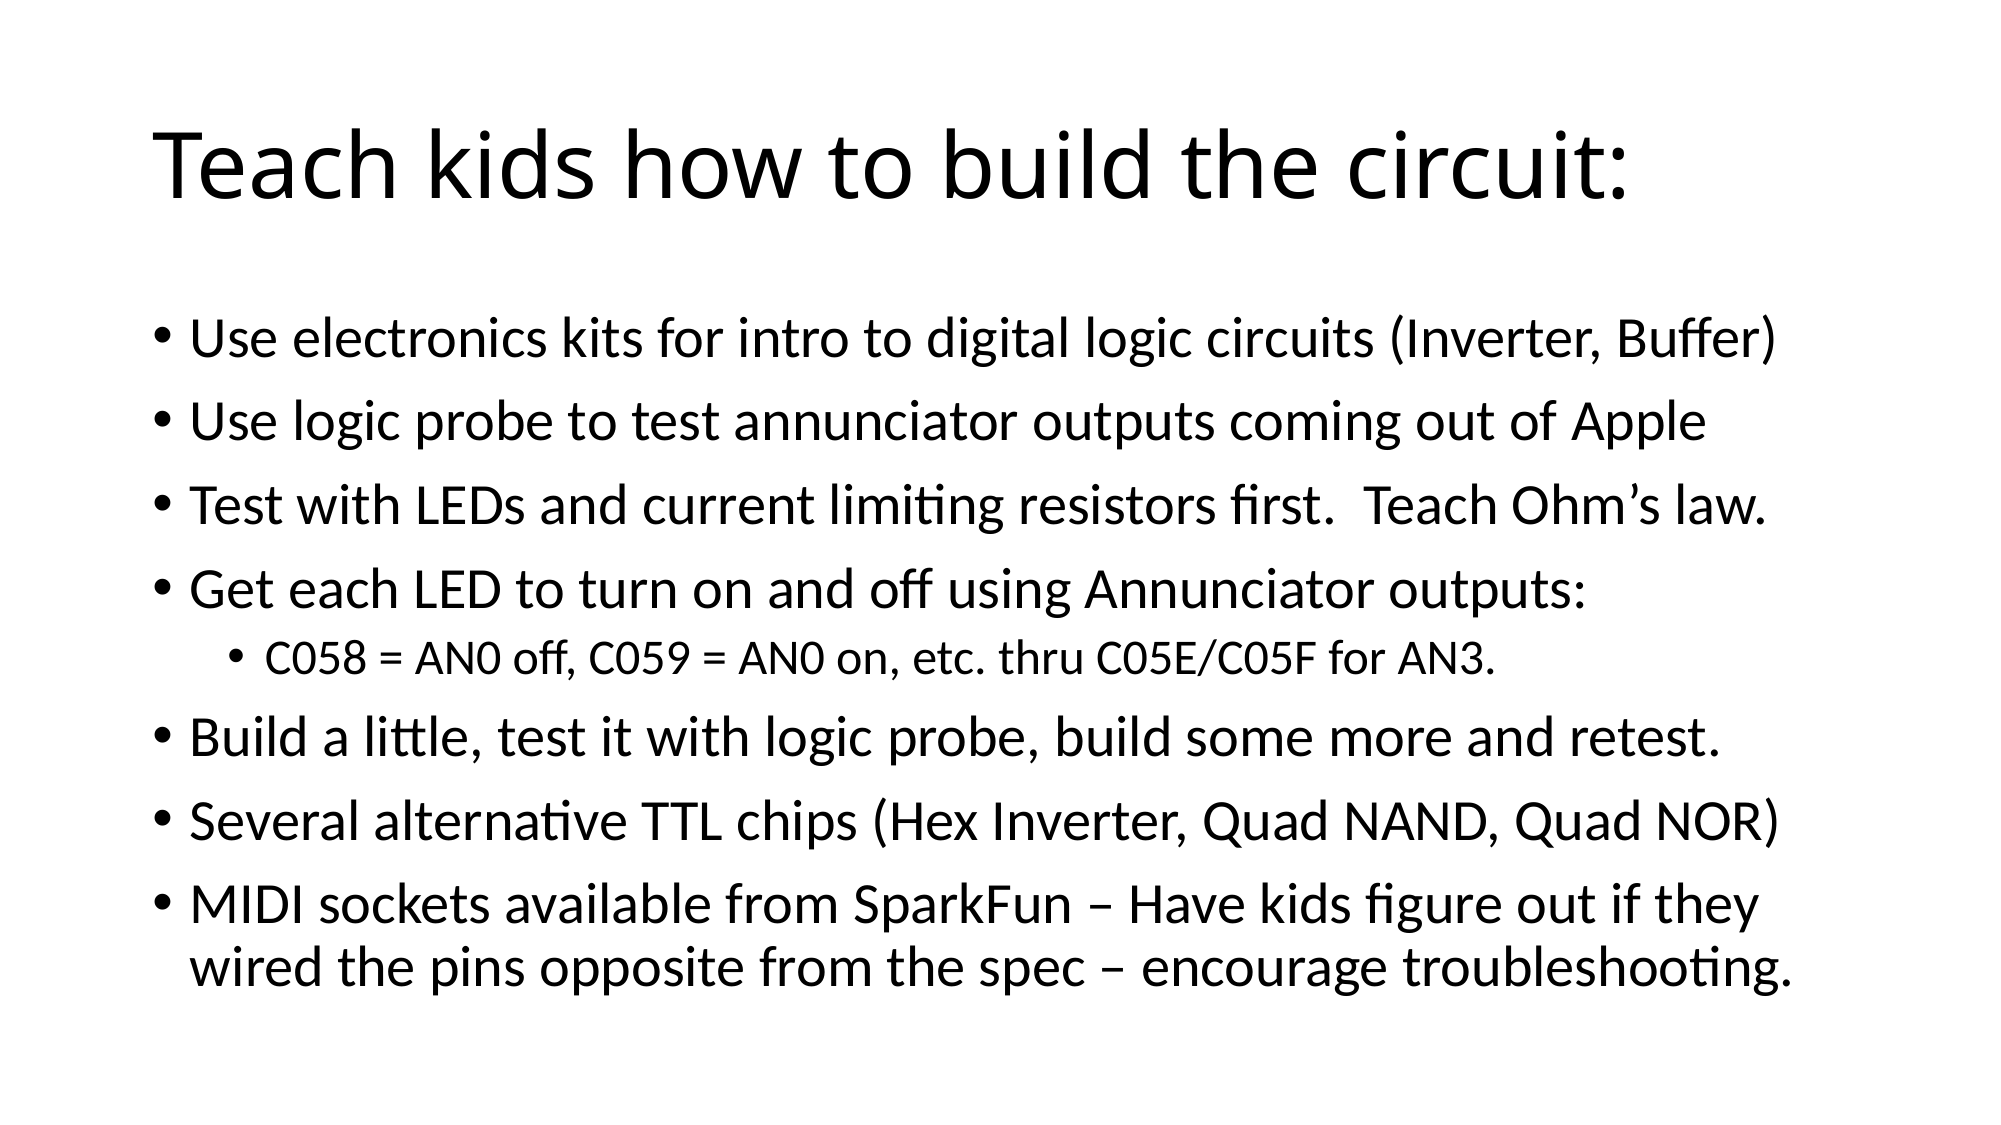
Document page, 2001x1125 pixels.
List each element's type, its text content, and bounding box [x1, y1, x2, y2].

title Teach kids how to build the circuit: [137, 59, 1863, 278]
list Use electronics kits for intro to digital logic circuits (Inverter, Buffer) Use logic probe to test annunciator outputs coming out of Apple Test with LEDs and current limiting resistors first. Teach Ohm’s law. Get each LED to turn on and off using Annunciator outputs: C058 = AN0 off, C059 = AN0 on, etc. thru C05E/C05F for AN3. Build a little, test it with logic probe, build some more and retest. Several alternative TTL chips (Hex Inverter, Quad NAND, Quad NOR) MIDI sockets available from SparkFun – Have kids figure out if they wired the pins opposite from the spec – encourage troubleshooting. [137, 299, 1863, 1014]
